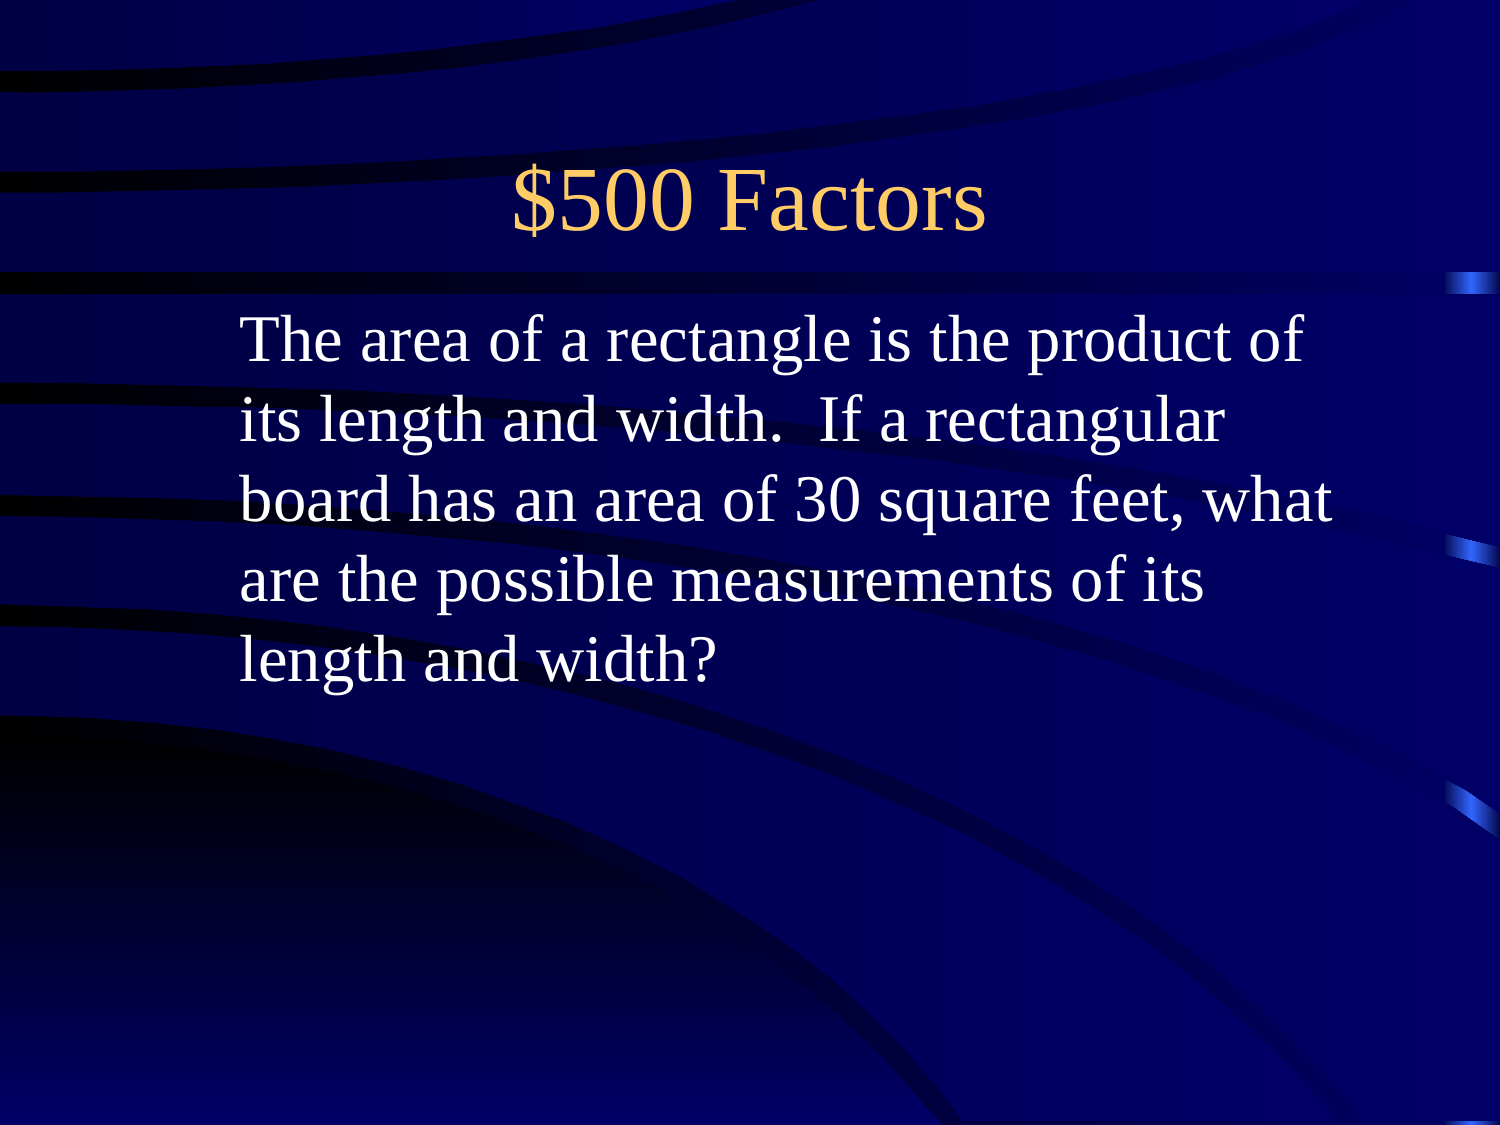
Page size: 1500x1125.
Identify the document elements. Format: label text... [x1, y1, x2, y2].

title $500 Factors [918, 99, 1388, 287]
text_box [12, 0, 918, 1125]
text_box The area of a rectangle is the product of its length and width. If a rectangular board has an area of 30 square feet, what are the possible measurements of its length and width? [918, 287, 1395, 802]
